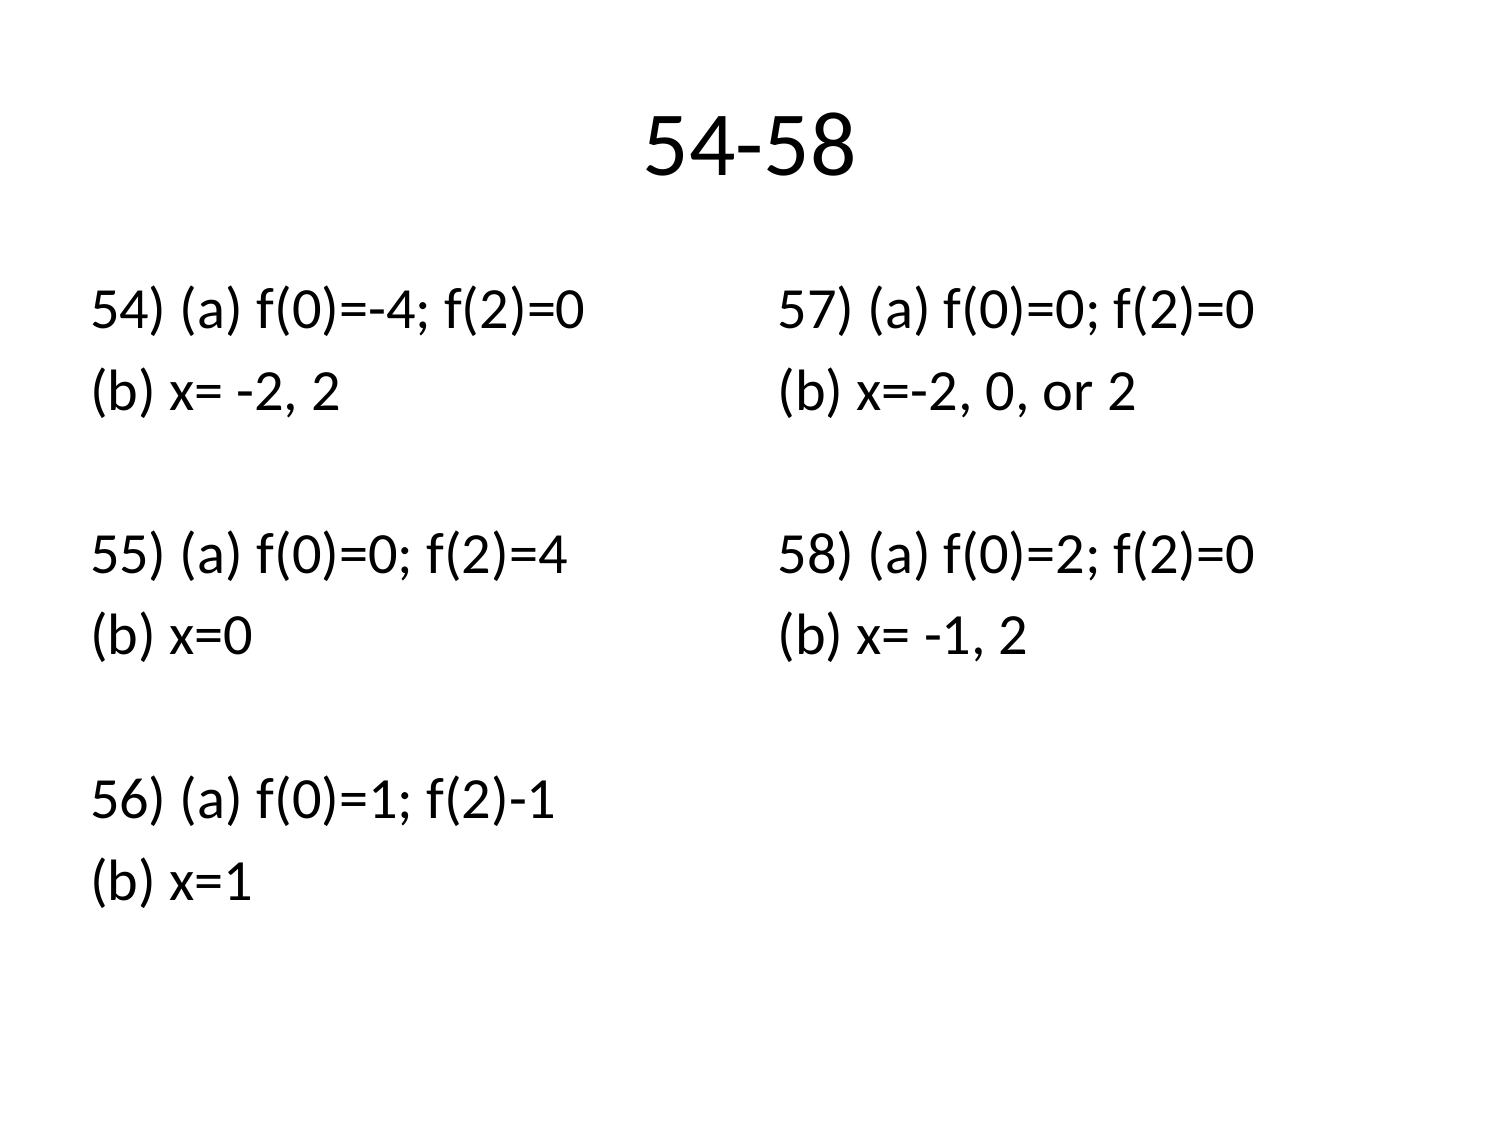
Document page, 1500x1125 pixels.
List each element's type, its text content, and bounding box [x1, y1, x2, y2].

list 57) (a) f(0)=0; f(2)=0 (b) x=-2, 0, or 2 58) (a) f(0)=2; f(2)=0 (b) x= -1, 2 [762, 262, 1425, 1005]
title 54-58 [75, 45, 1425, 233]
list 54) (a) f(0)=-4; f(2)=0 (b) x= -2, 2 55) (a) f(0)=0; f(2)=4 (b) x=0 56) (a) f(0)=1; f(2)-1 (b) x=1 [75, 262, 738, 1005]
